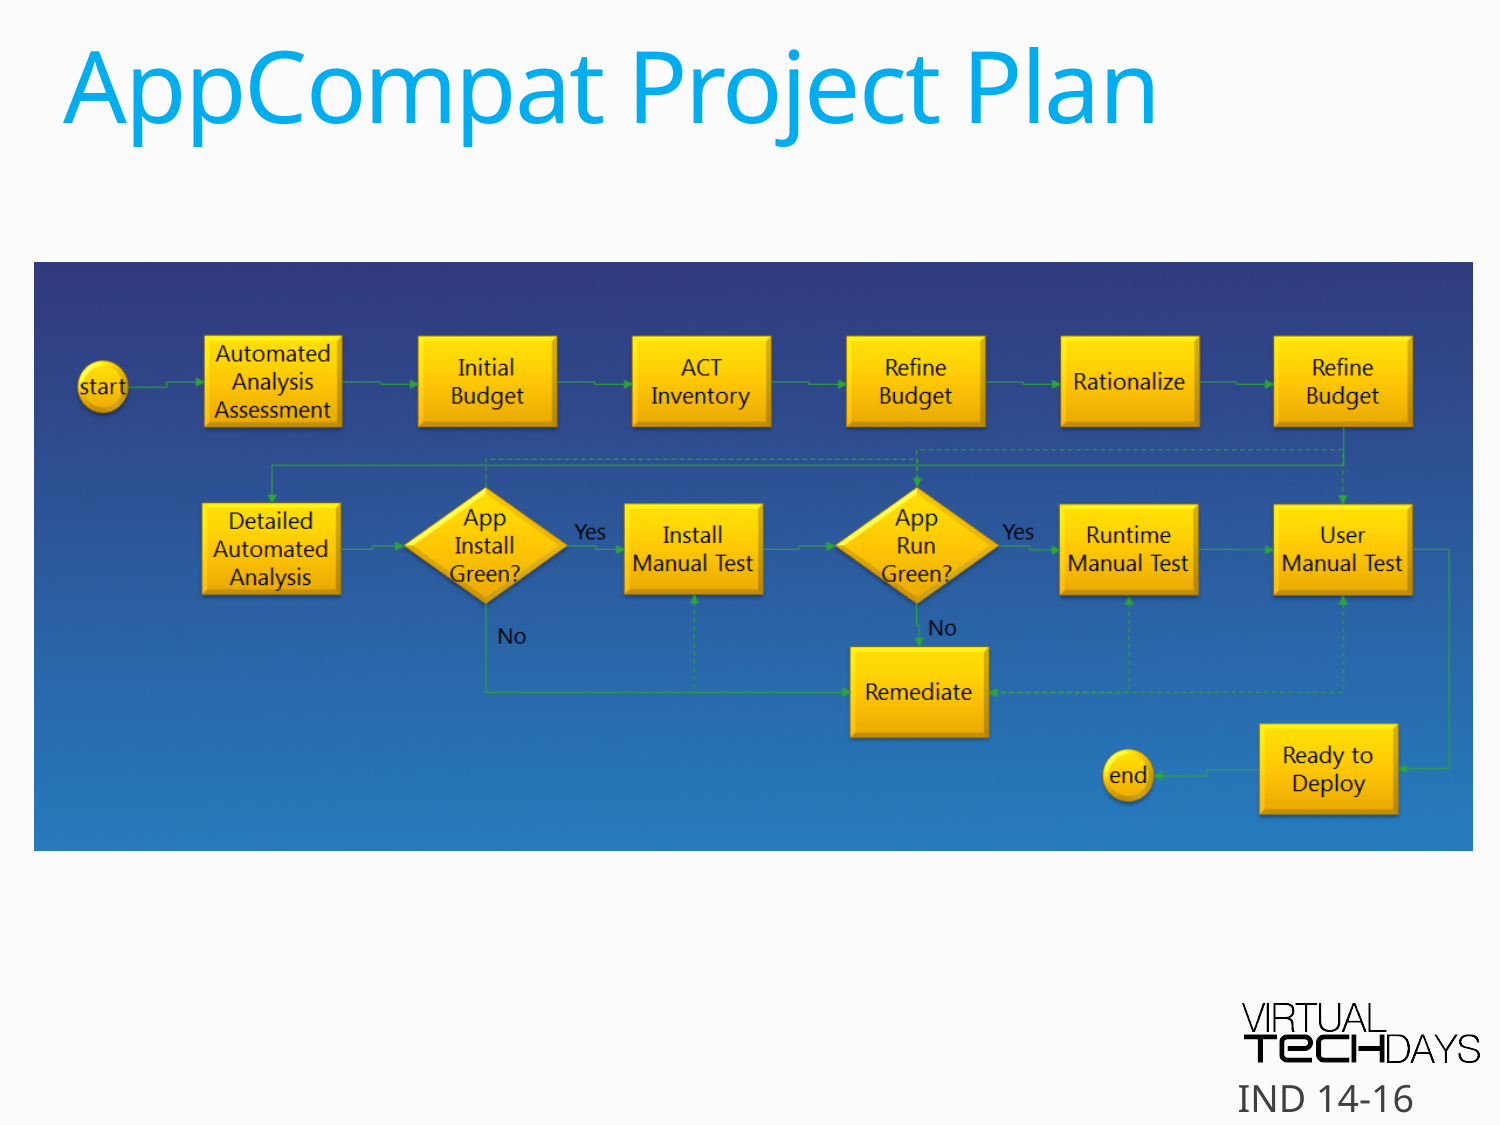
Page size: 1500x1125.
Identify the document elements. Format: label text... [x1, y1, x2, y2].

title AppCompat Project Plan [63, 37, 1436, 147]
picture [1237, 992, 1481, 1075]
picture [33, 262, 1473, 851]
